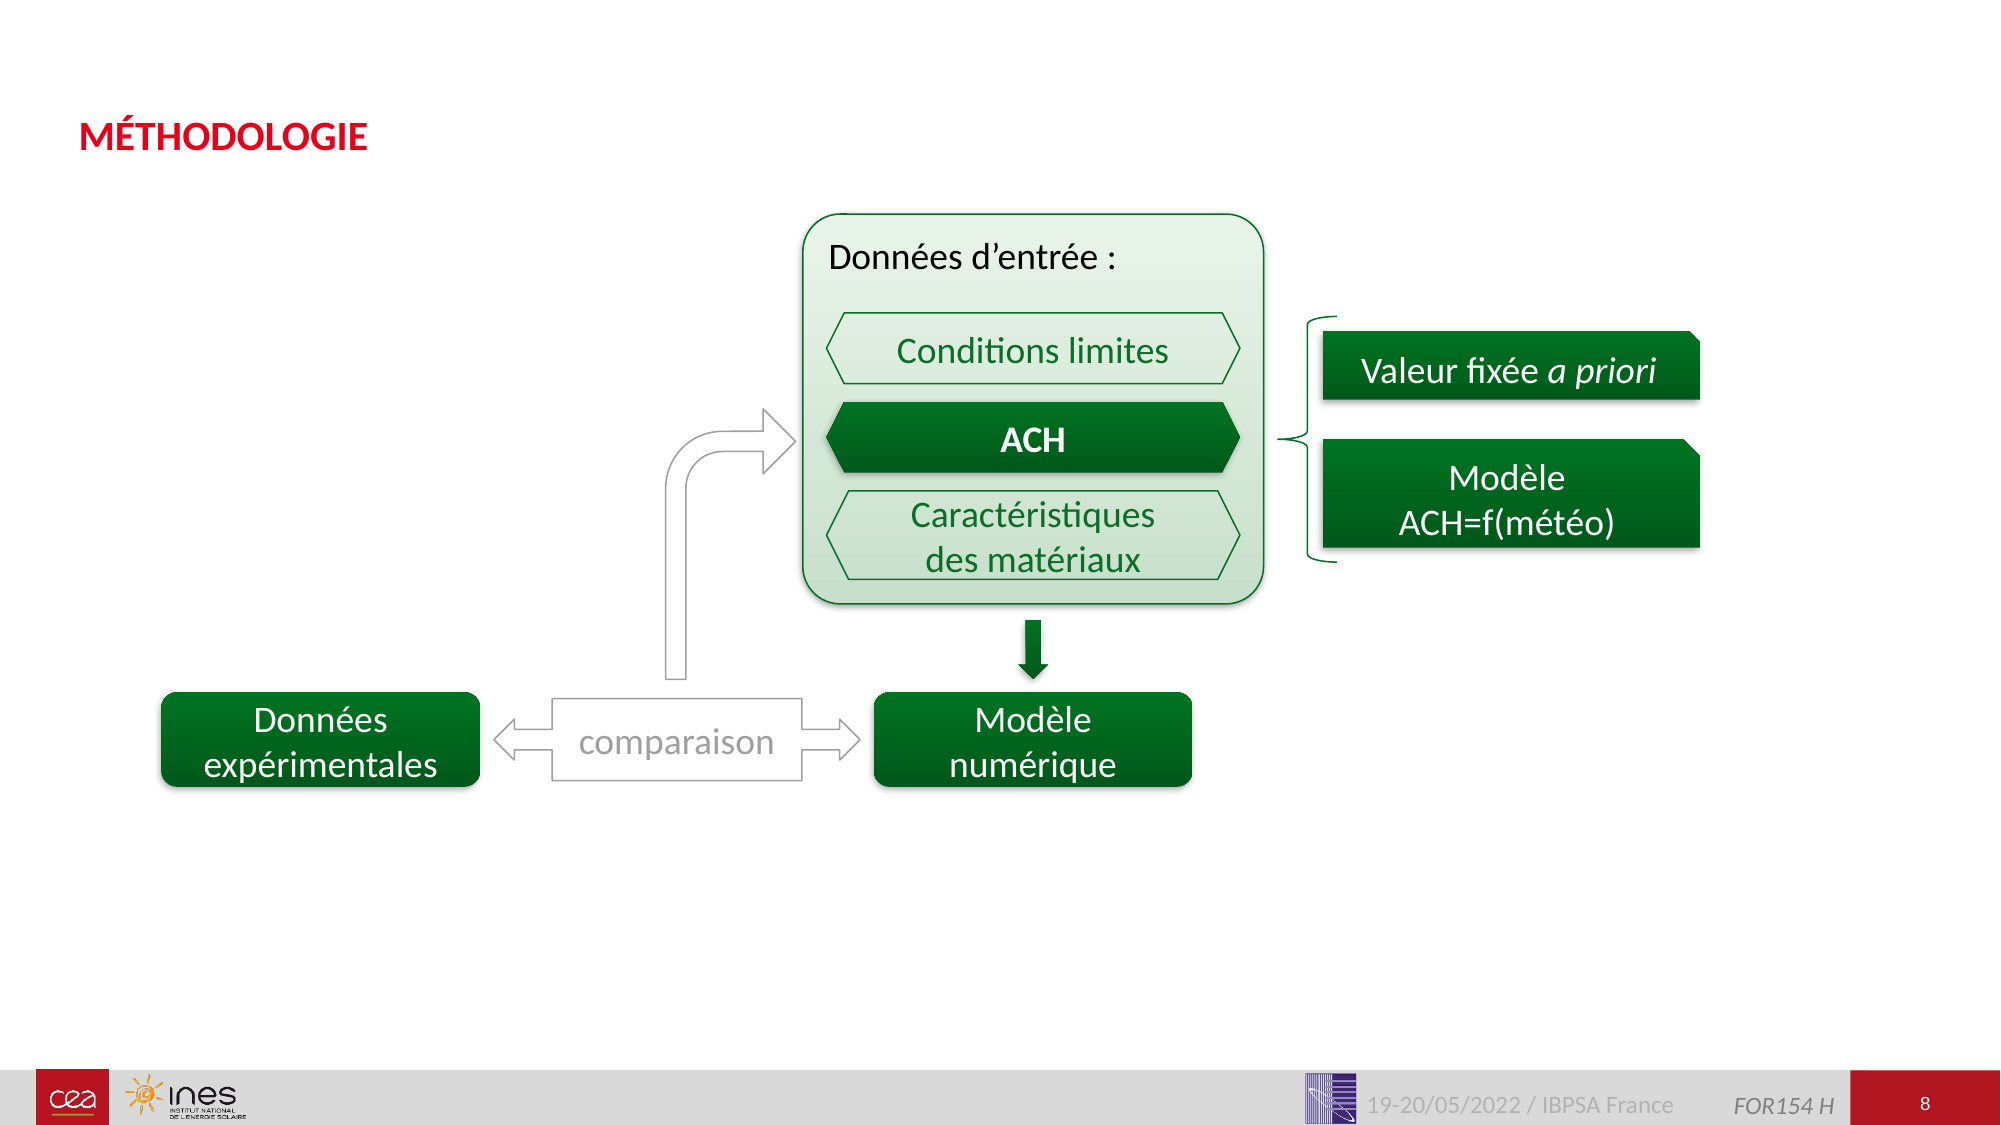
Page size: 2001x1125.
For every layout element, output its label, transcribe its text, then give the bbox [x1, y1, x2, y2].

text_box ACH [826, 401, 1240, 473]
text_box Conditions limites [826, 312, 1240, 384]
text_box [1018, 620, 1048, 680]
slide_number 8 [1886, 1091, 1964, 1114]
footer 19-20/05/2022 / IBPSA France [1330, 1073, 1711, 1125]
text_box [665, 408, 796, 680]
text_box Modèle numérique [873, 692, 1193, 787]
list Méthodologie [78, 78, 1922, 190]
text_box Données d’entrée : [802, 213, 1265, 605]
text_box Modèle ACH=f(météo) [1322, 438, 1701, 548]
picture [1305, 1073, 1330, 1124]
text_box Caractéristiques des matériaux [826, 490, 1240, 580]
text_box Données expérimentales [161, 692, 481, 787]
picture [125, 1074, 246, 1119]
text_box [1277, 315, 1337, 563]
picture [36, 1069, 109, 1125]
text_box Valeur fixée a priori [1322, 331, 1701, 400]
text_box comparaison [493, 698, 861, 781]
